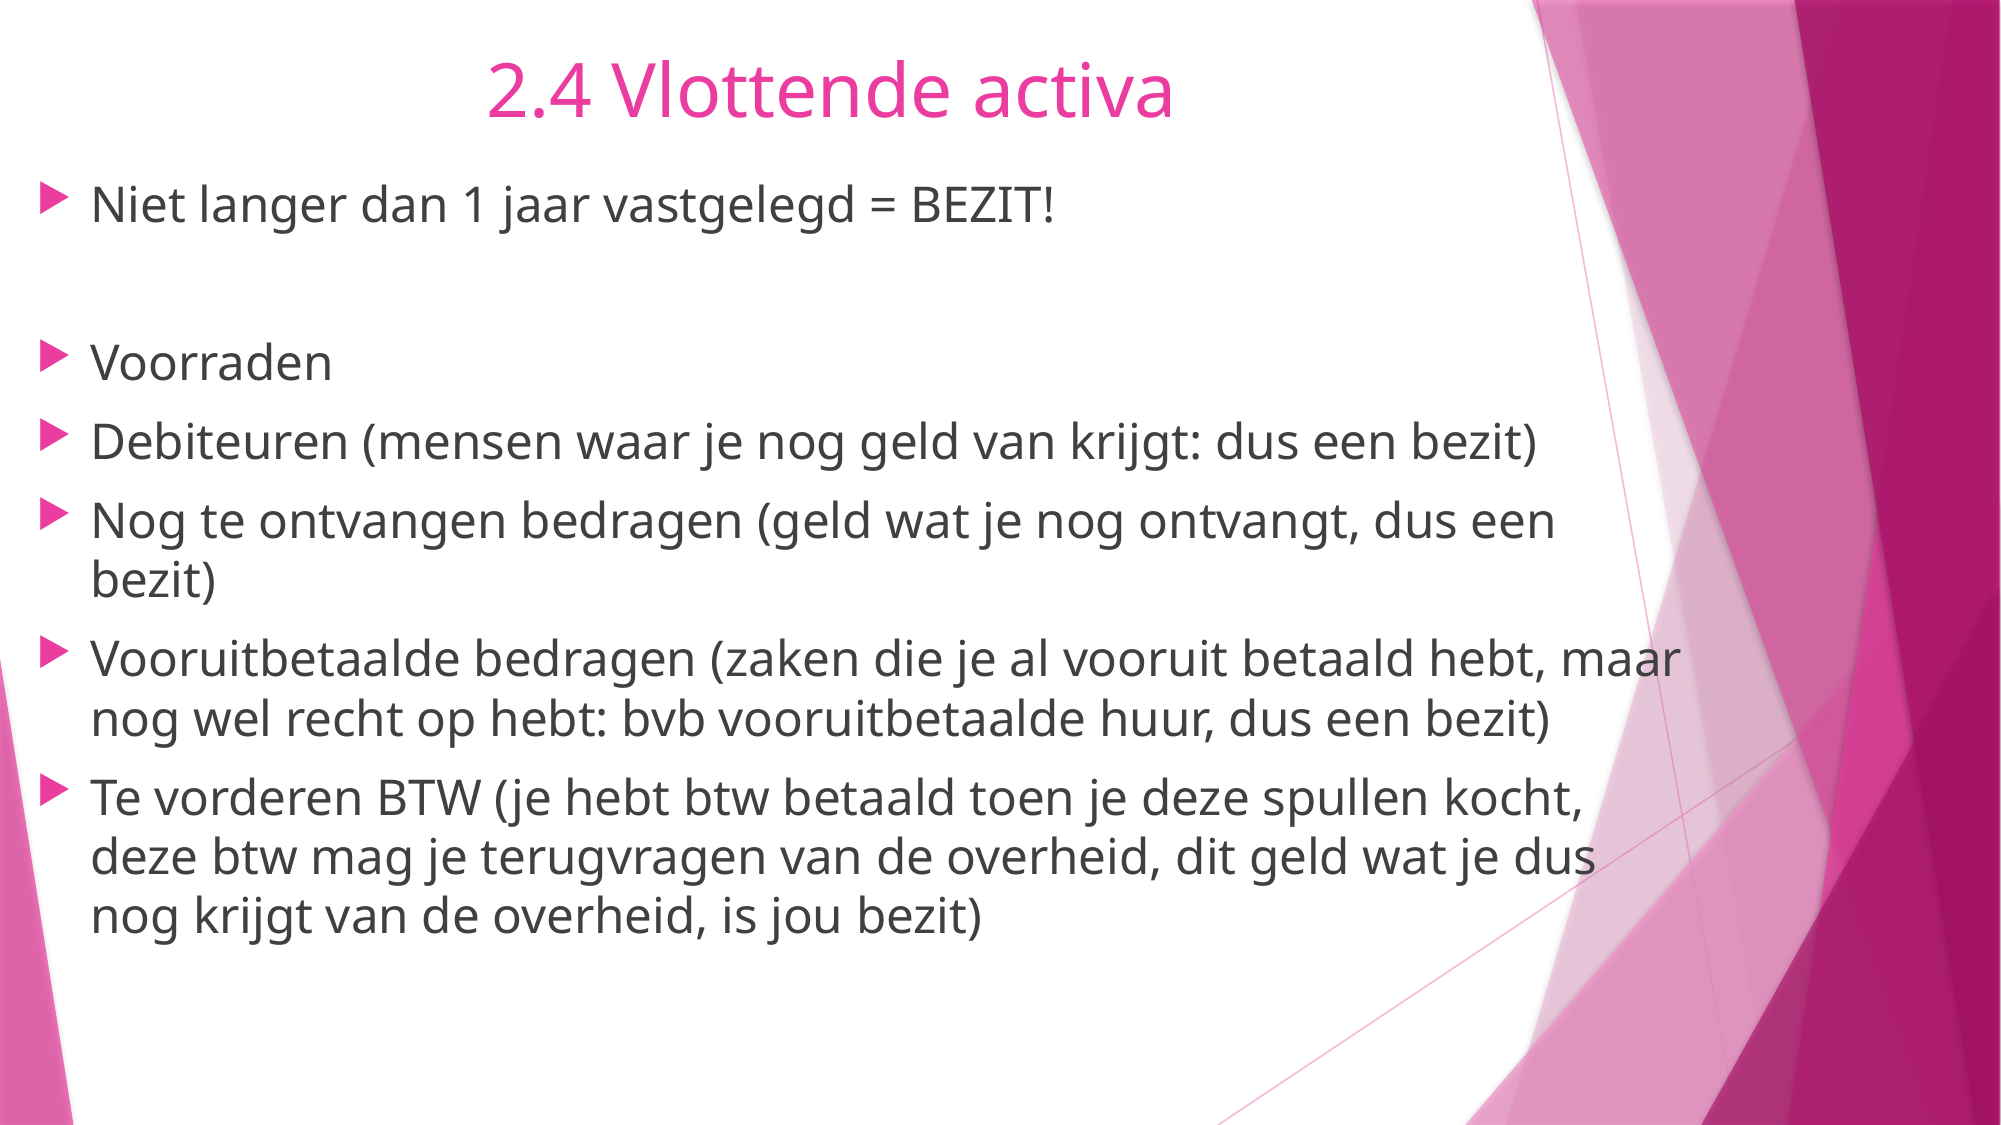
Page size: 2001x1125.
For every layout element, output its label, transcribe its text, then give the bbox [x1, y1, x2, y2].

title 2.4 Vlottende activa [471, 35, 1750, 275]
list Niet langer dan 1 jaar vastgelegd = BEZIT! Voorraden Debiteuren (mensen waar je nog geld van krijgt: dus een bezit) Nog te ontvangen bedragen (geld wat je nog ontvangt, dus een bezit) Vooruitbetaalde bedragen (zaken die je al vooruit betaald hebt, maar nog wel recht op hebt: bvb vooruitbetaalde huur, dus een bezit) Te vorderen BTW (je hebt btw betaald toen je deze spullen kocht, deze btw mag je terugvragen van de overheid, dit geld wat je dus nog krijgt van de overheid, is jou bezit) [21, 165, 1708, 1006]
